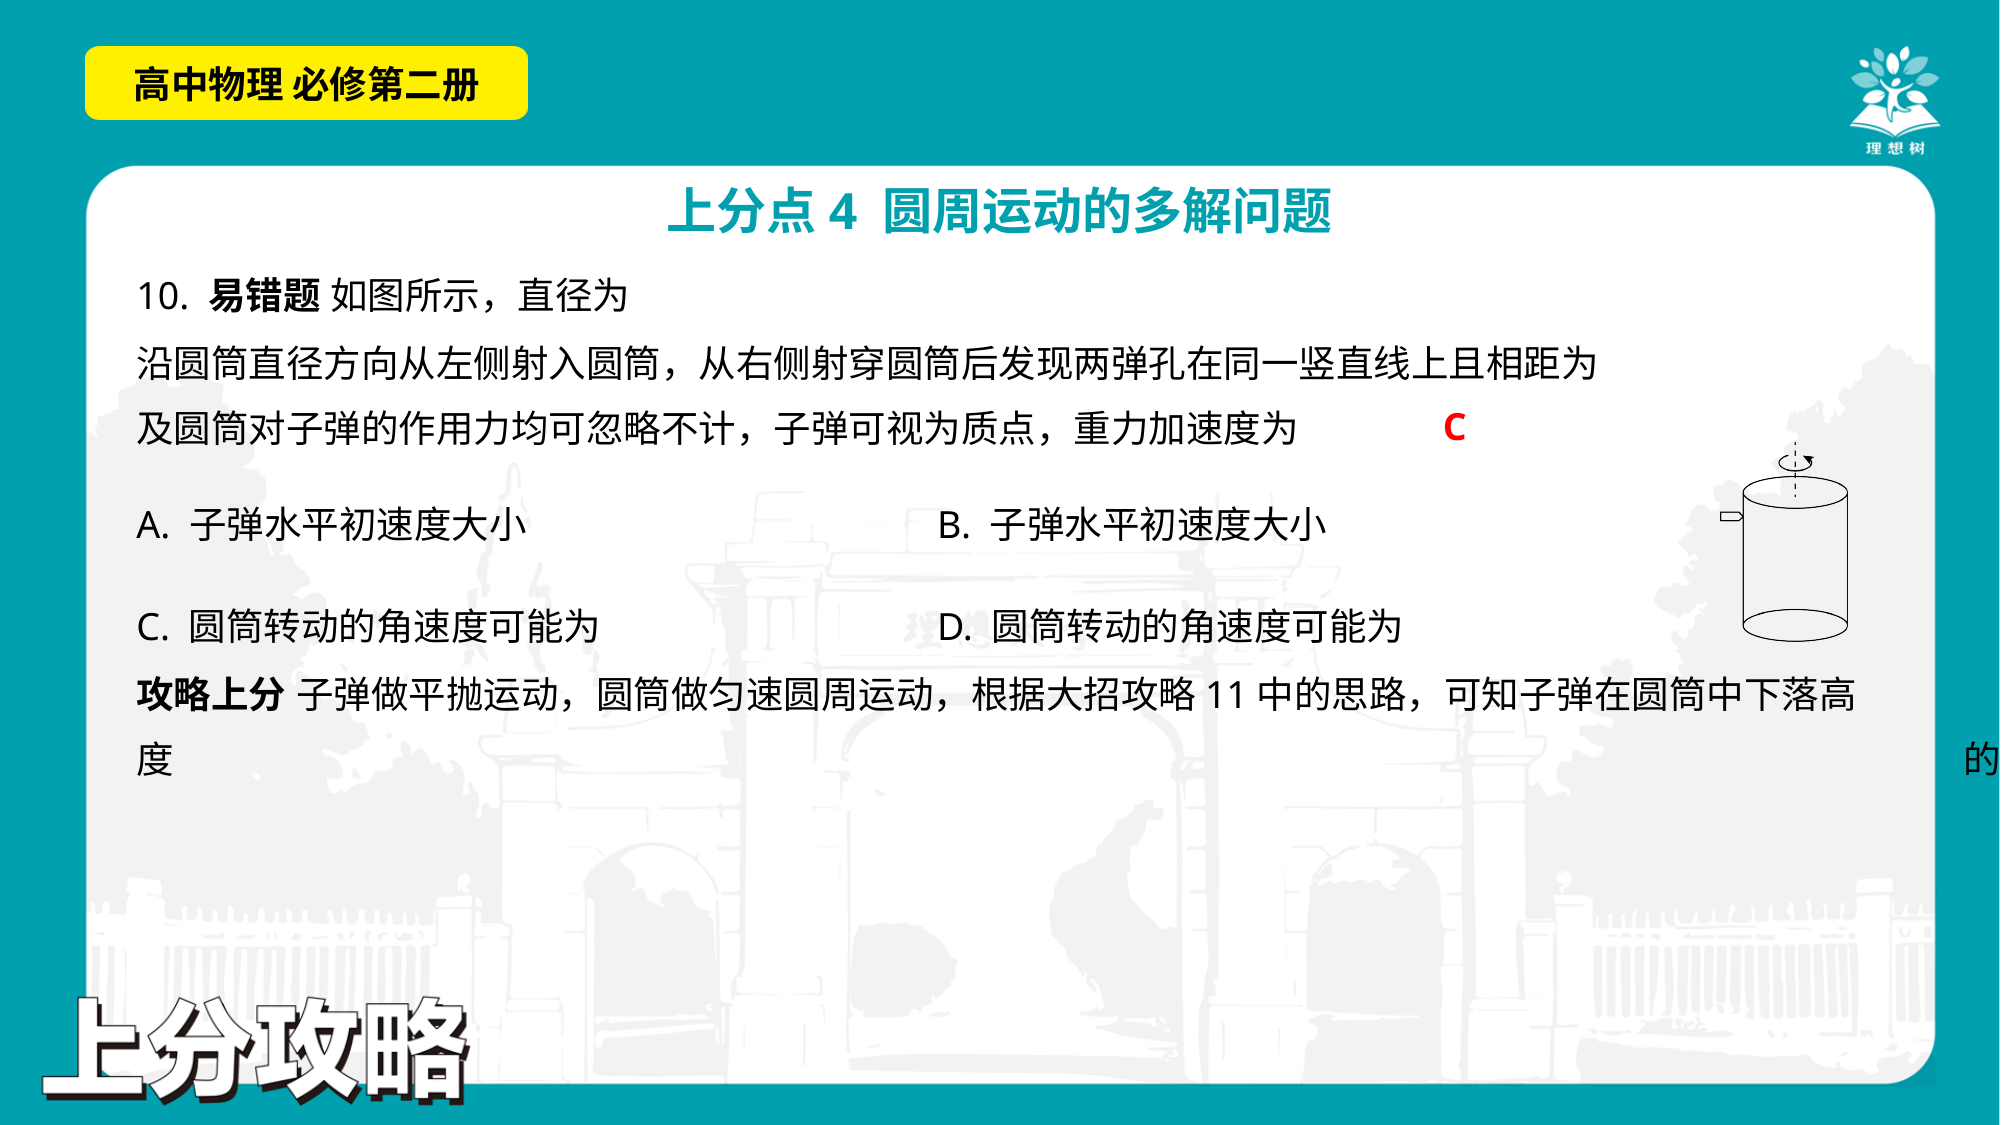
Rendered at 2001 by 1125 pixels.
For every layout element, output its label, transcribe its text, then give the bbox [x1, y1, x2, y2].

picture [0, 0, 2000, 1125]
text_box C [1427, 383, 1482, 442]
